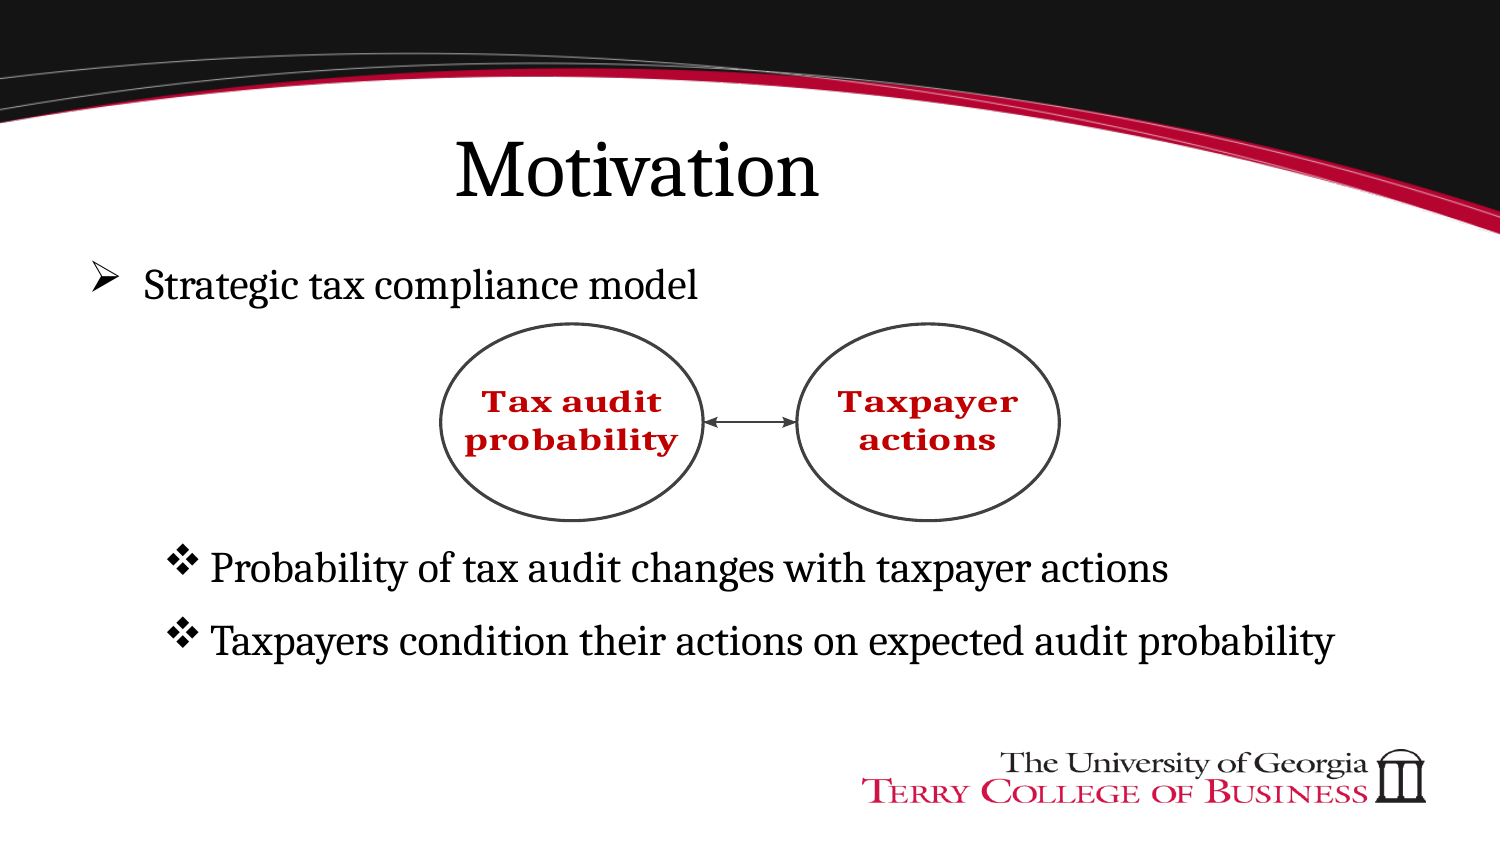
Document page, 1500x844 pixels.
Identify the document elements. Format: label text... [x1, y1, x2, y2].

picture [862, 769, 1426, 803]
text_box Strategic tax compliance model Probability of tax audit changes with taxpayer actions Taxpayers condition their actions on expected audit probability [74, 249, 1476, 769]
title Motivation [0, 93, 1313, 235]
picture [436, 320, 1064, 524]
picture [0, 0, 1500, 244]
